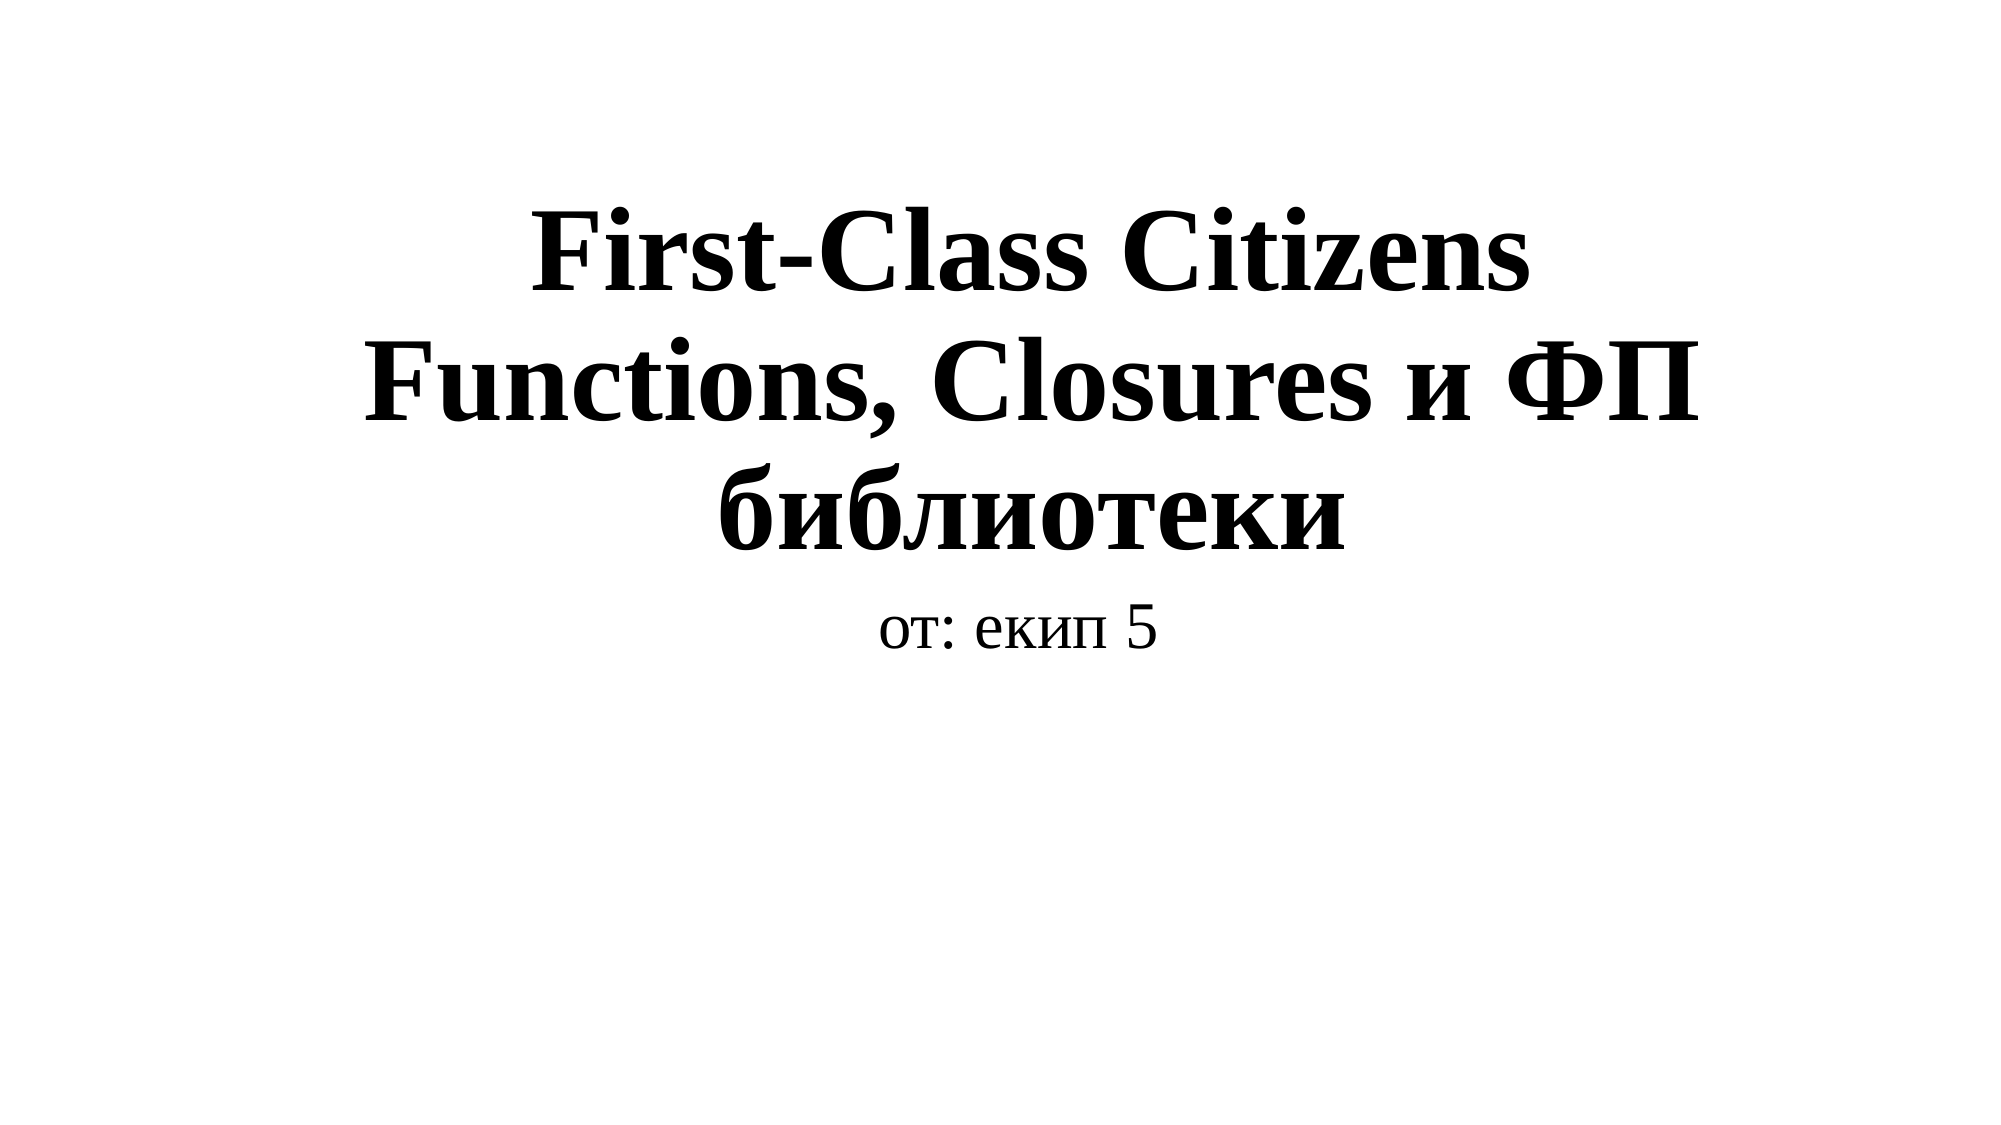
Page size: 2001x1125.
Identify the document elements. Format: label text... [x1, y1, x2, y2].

subtitle от: екип 5 [249, 590, 1750, 863]
title First-Class Citizens Functions, Closures и ФП библиотеки [249, 184, 1815, 576]
